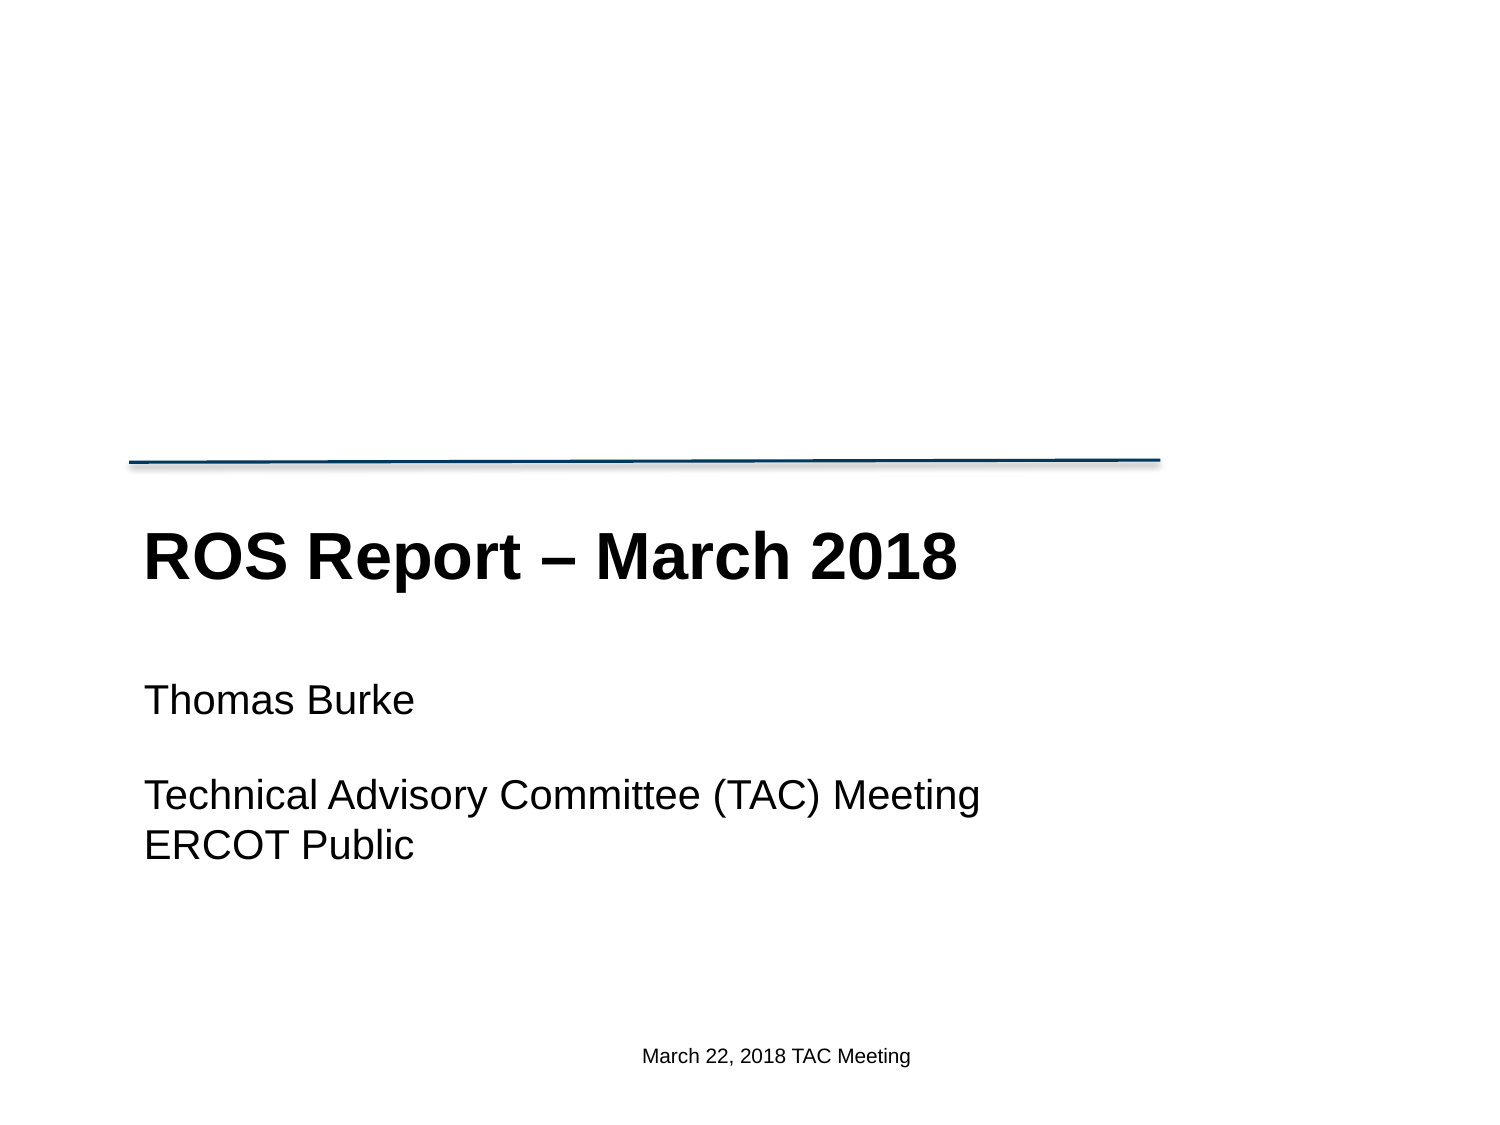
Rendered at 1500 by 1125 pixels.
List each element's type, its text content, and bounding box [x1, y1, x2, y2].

footer March 22, 2018 TAC Meeting [99, 1025, 1453, 1085]
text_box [128, 459, 1367, 890]
